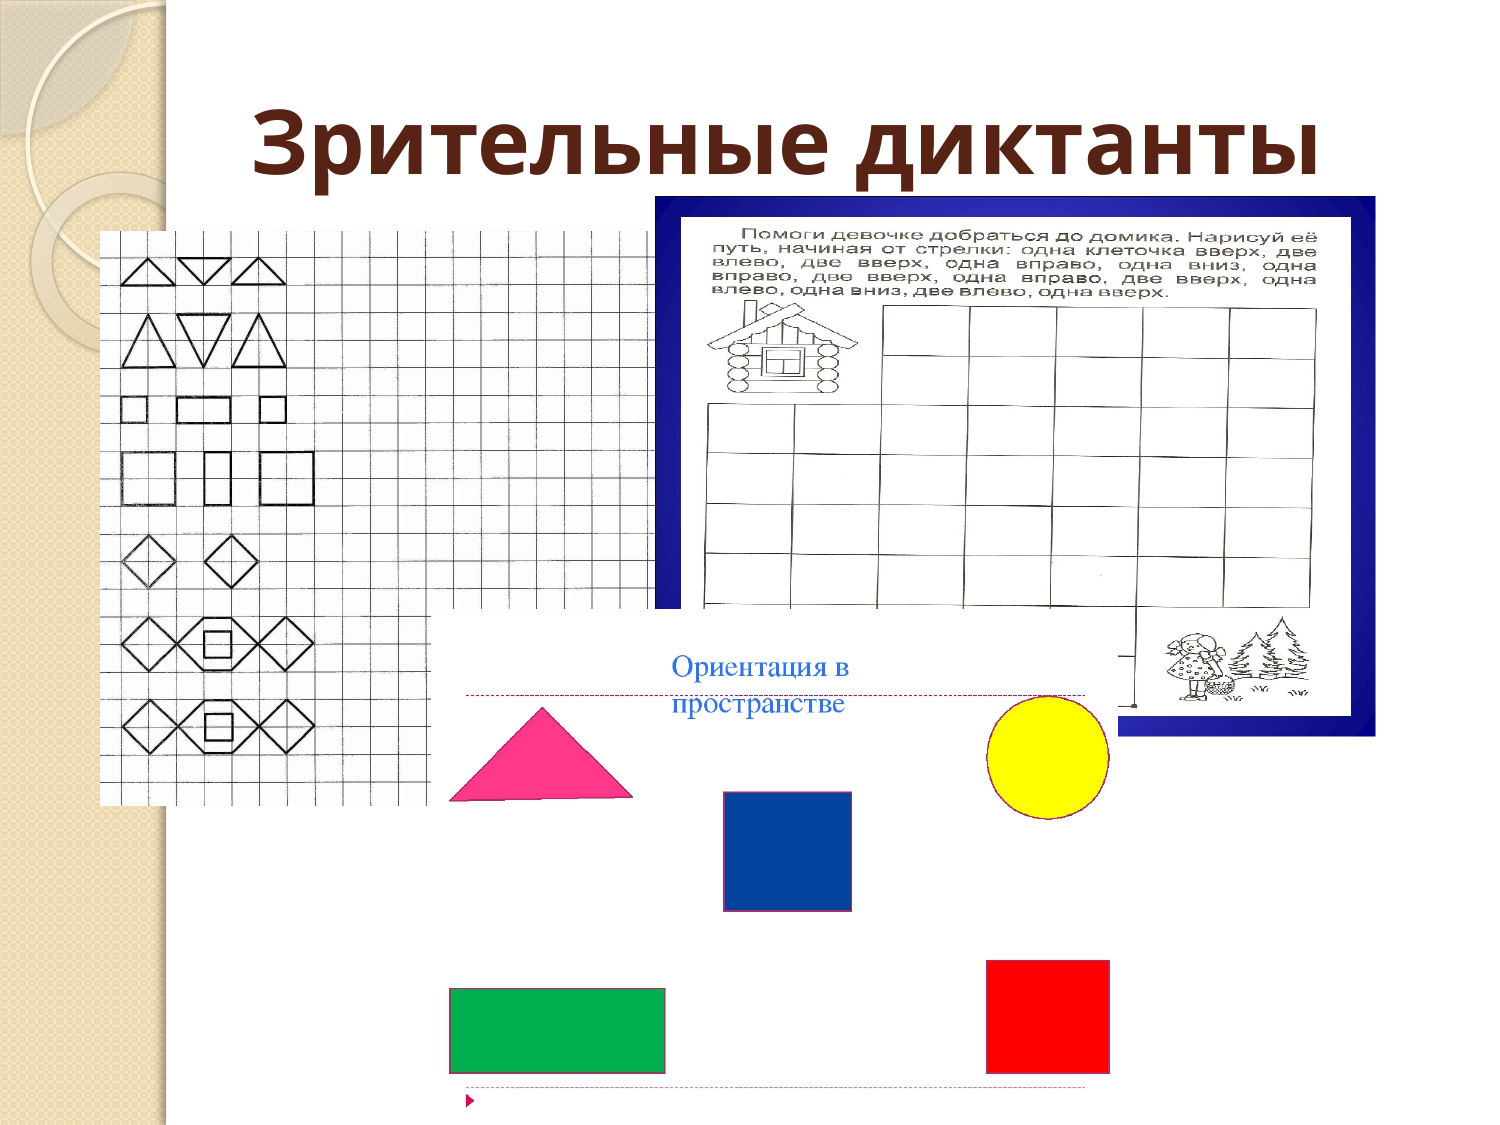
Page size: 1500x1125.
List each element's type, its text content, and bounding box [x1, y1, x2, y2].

picture [100, 196, 1376, 1125]
title Зрительные диктанты [235, 45, 1466, 233]
